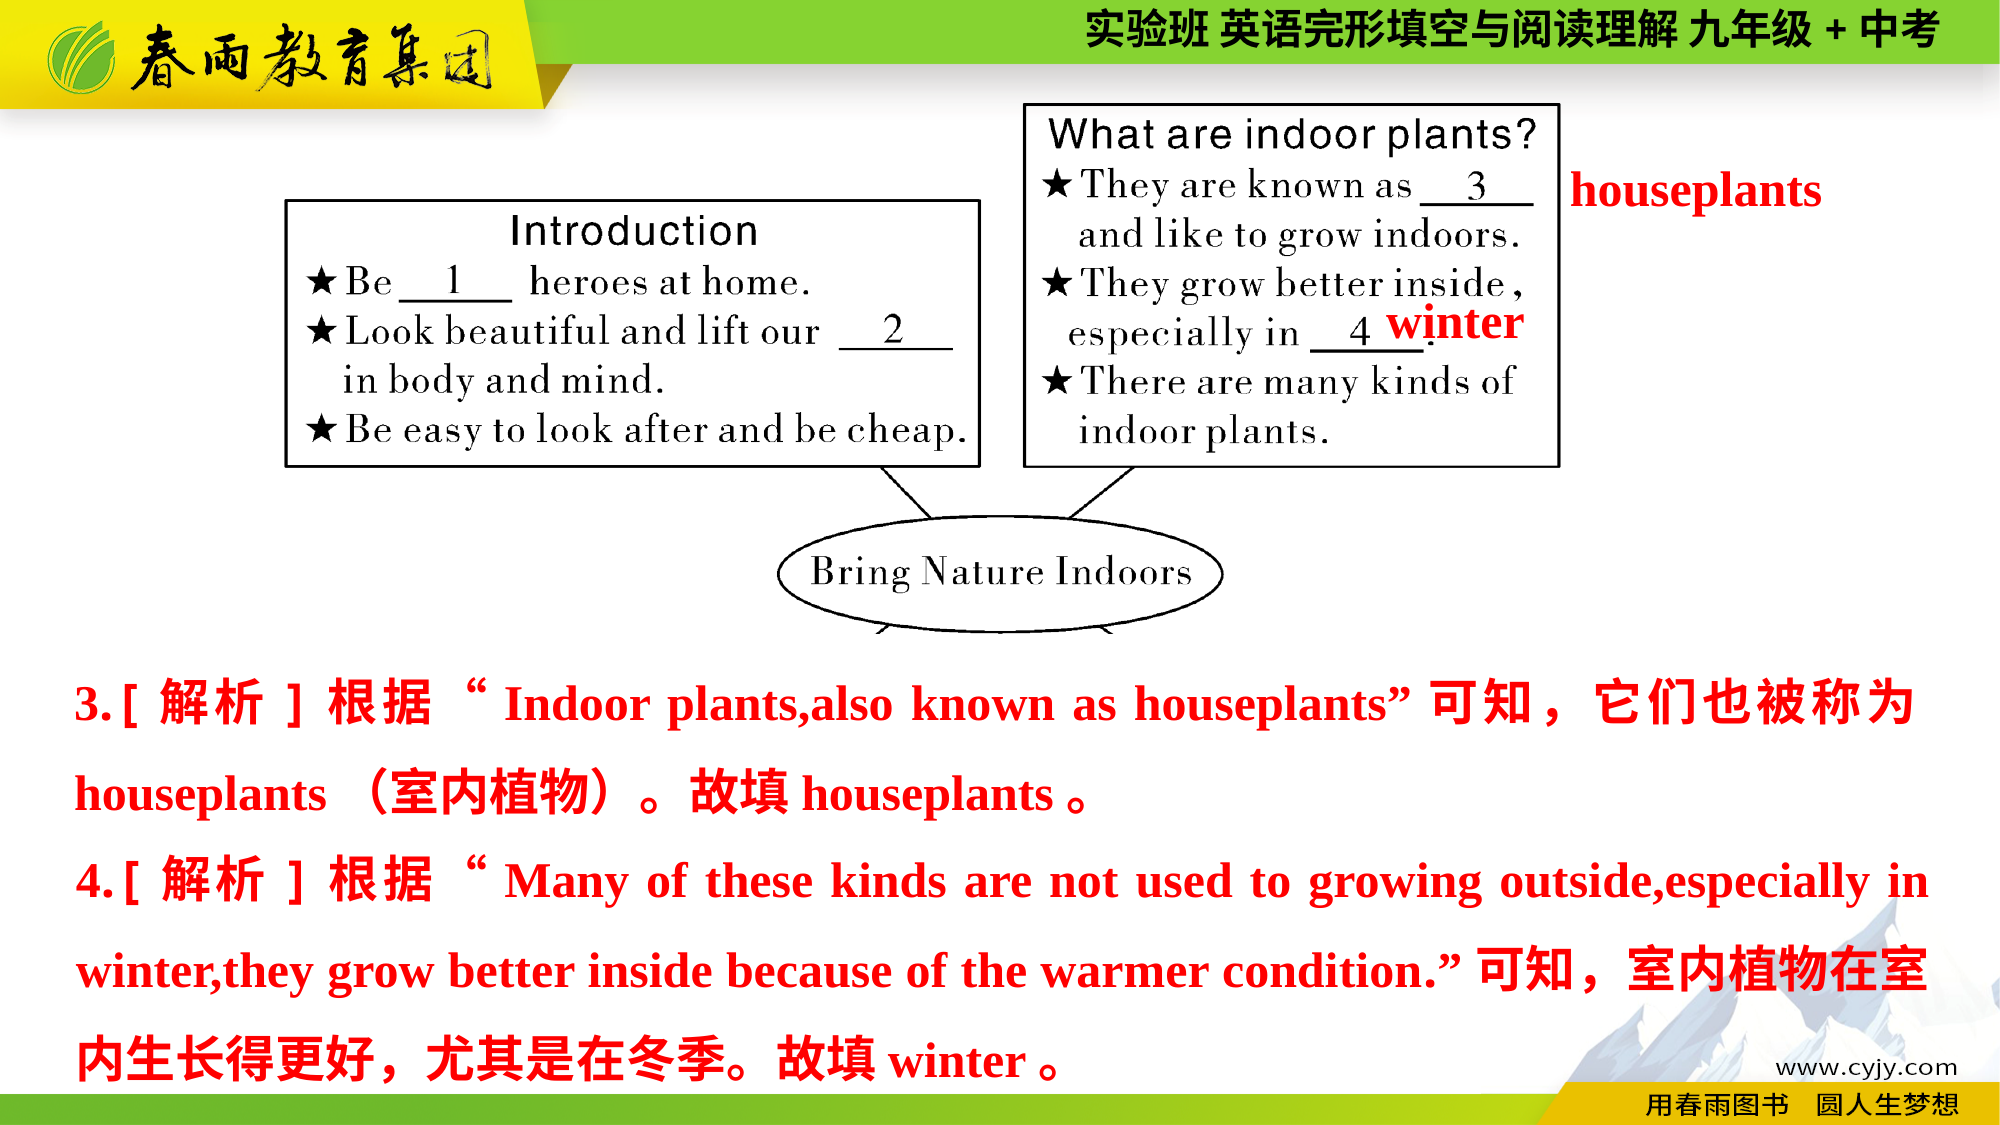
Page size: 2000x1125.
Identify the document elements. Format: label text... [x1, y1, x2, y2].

picture [0, 0, 2000, 1125]
list 3.[解析]根据“Indoor plants,also known as houseplants”可知，它们也被称为houseplants（室内植物）。故填houseplants。 [59, 633, 1944, 831]
text_box houseplants [1741, 148, 1838, 224]
text_box 4.[解析]根据“Many of these kinds are not used to growing outside,especially in winter,they grow better inside because of the warmer condition.”可知，室内植物在室内生长得更好，尤其是在冬季。故填winter。 [60, 810, 1945, 1096]
